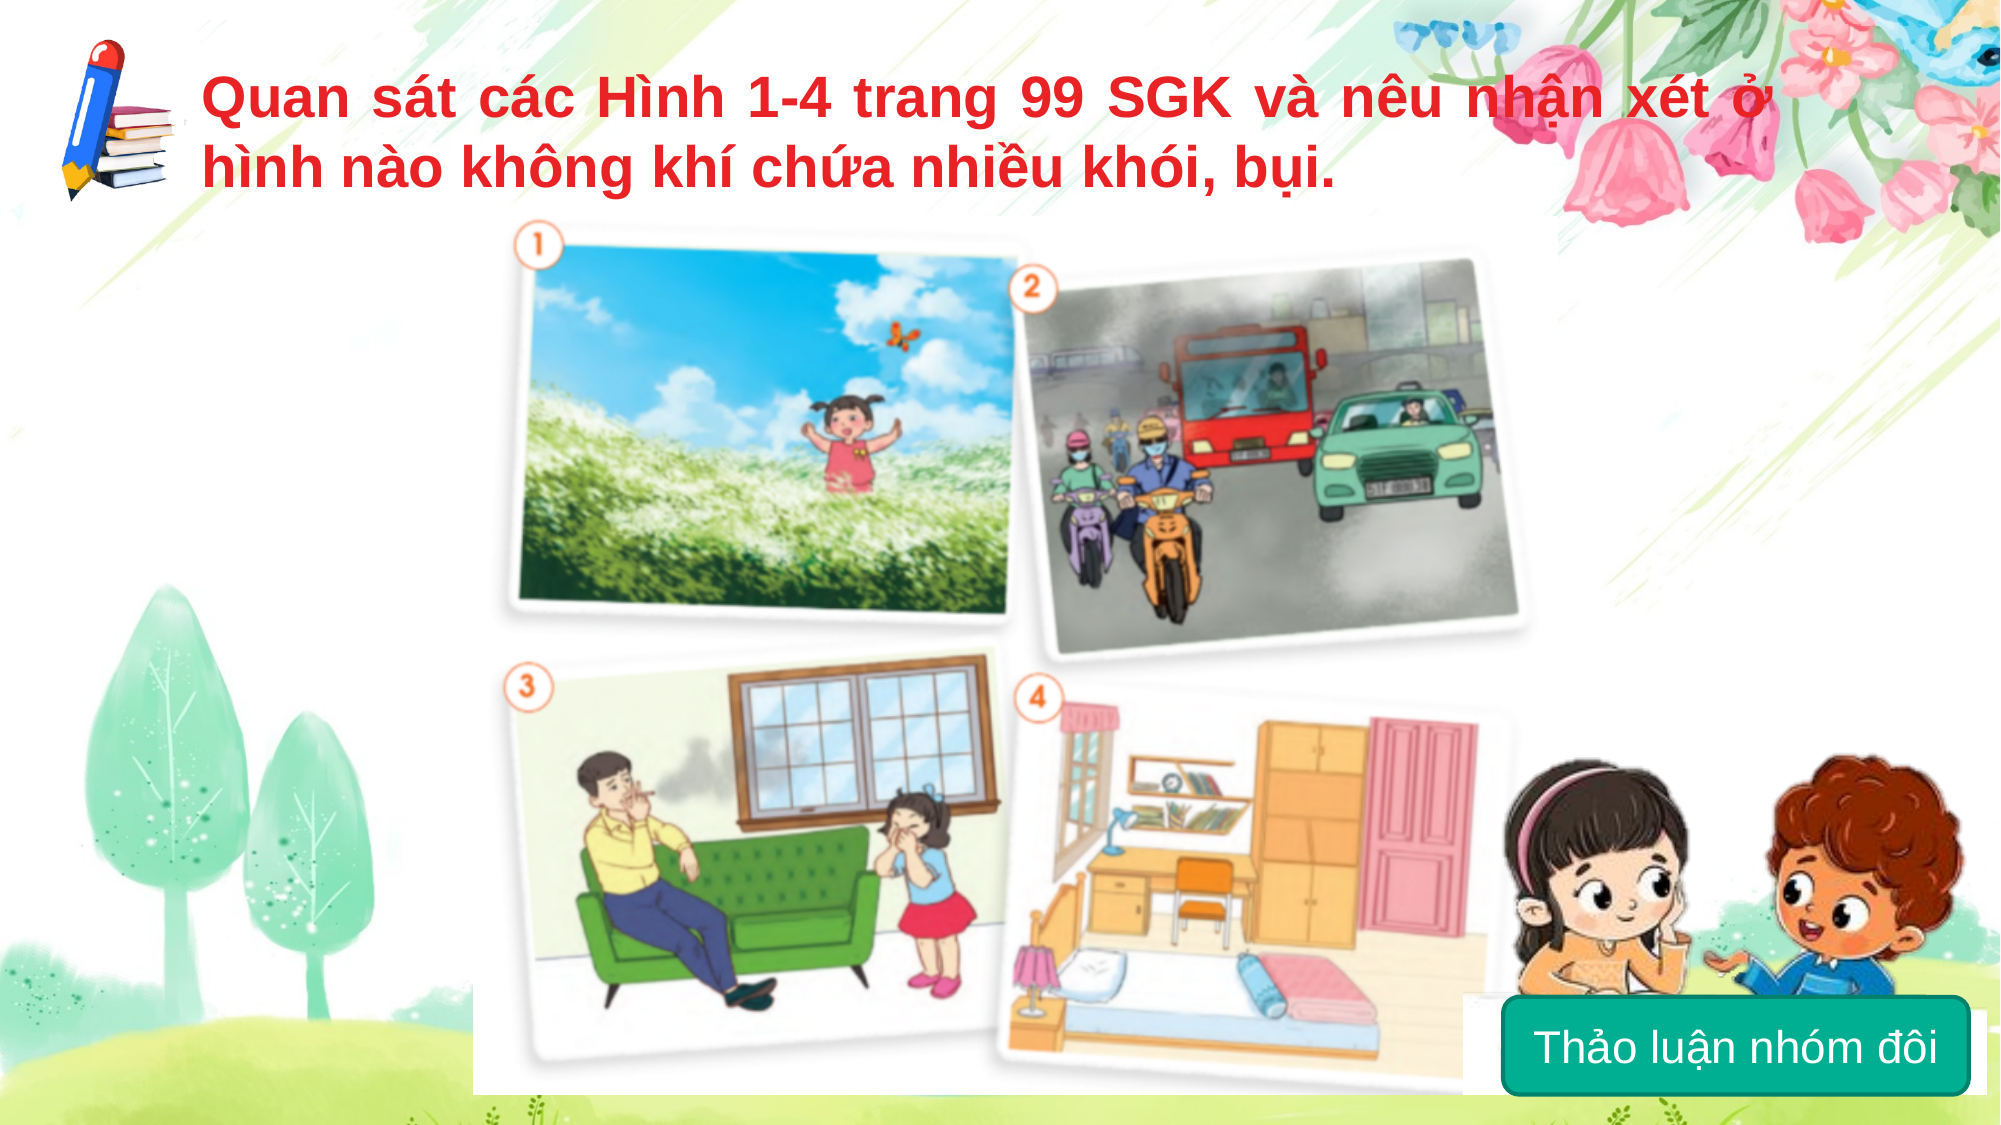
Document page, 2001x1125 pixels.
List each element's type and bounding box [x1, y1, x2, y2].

text_box [1462, 725, 1987, 1095]
picture [0, 0, 2001, 1125]
text_box [0, 19, 1799, 221]
